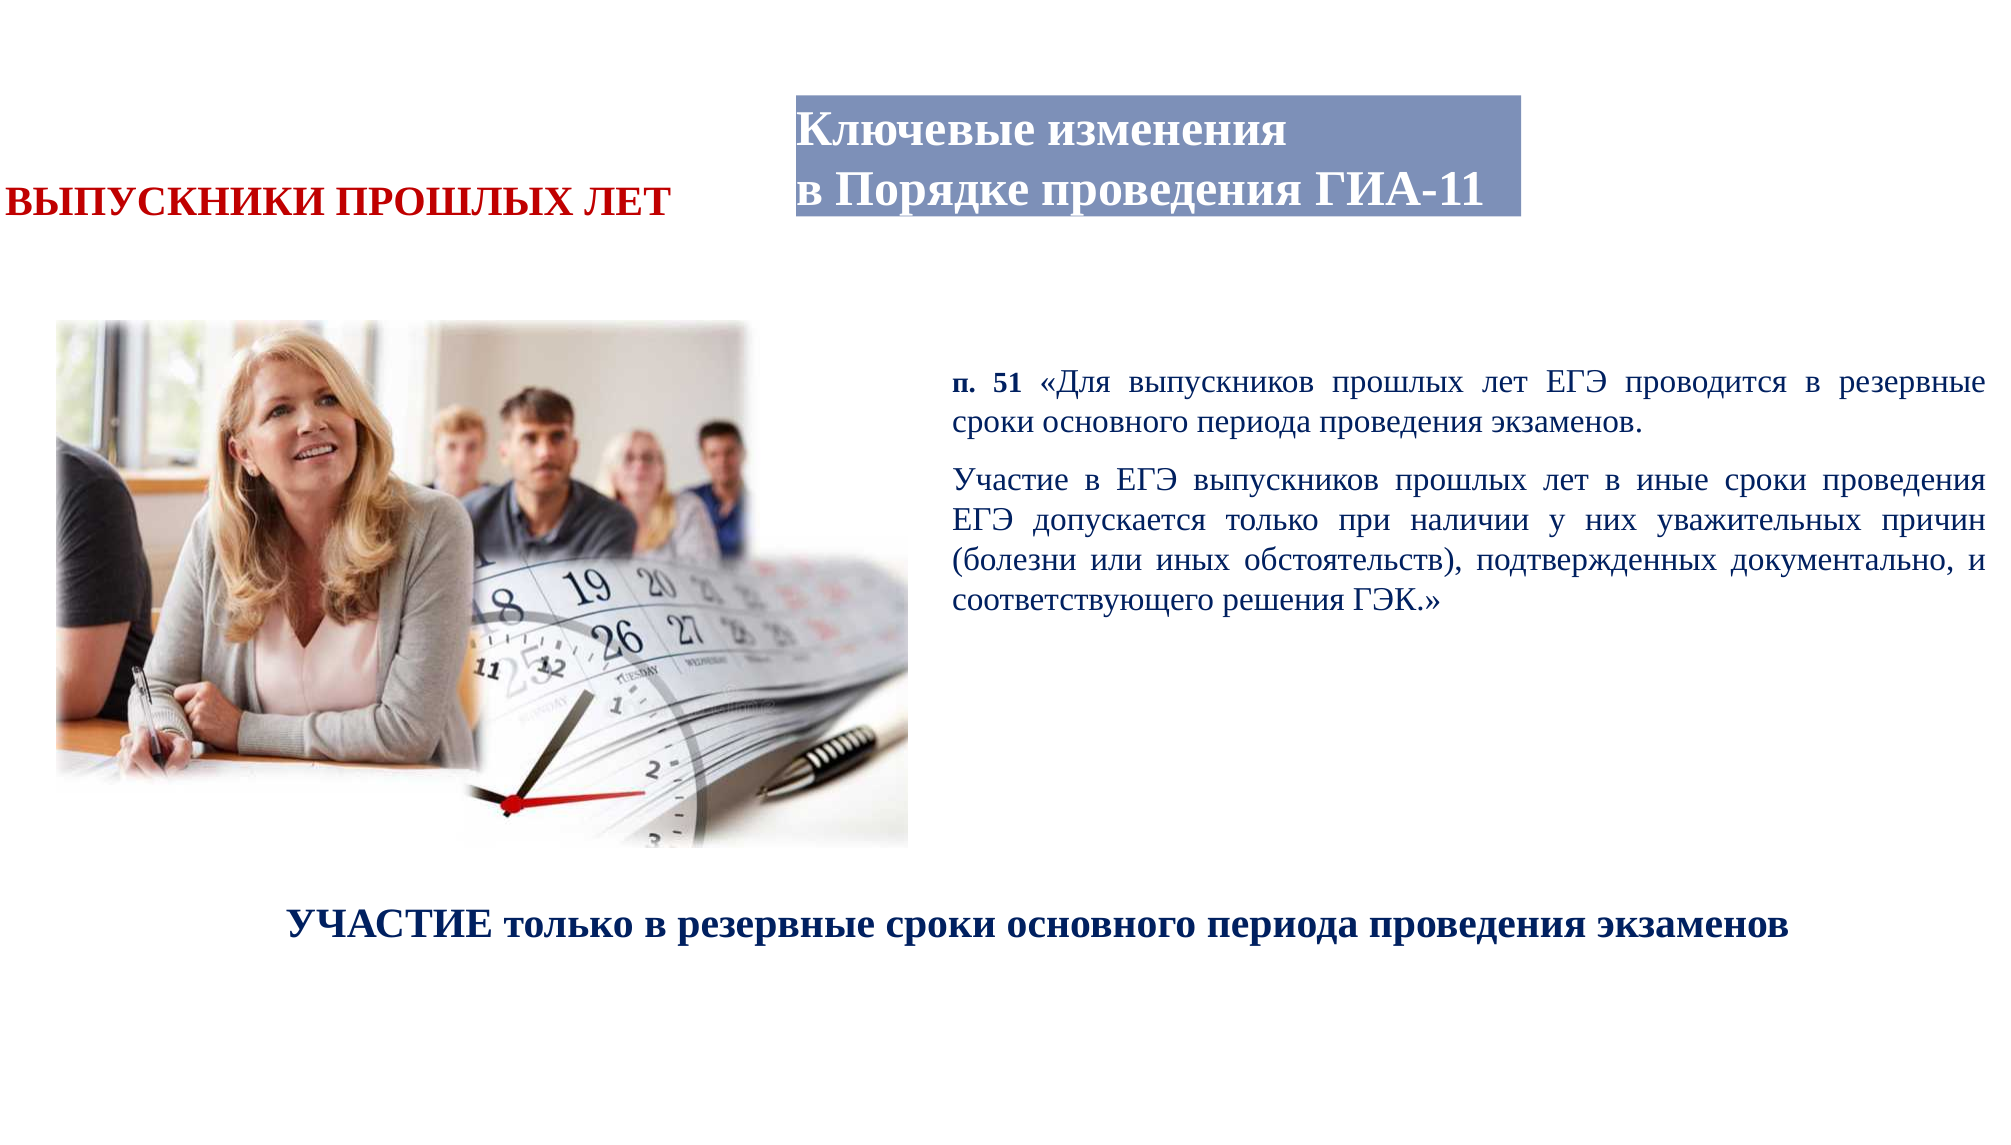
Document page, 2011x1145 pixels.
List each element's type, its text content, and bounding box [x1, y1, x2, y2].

text_box УЧАСТИЕ только в резервные сроки основного периода проведения экзаменов [285, 899, 1718, 1062]
text_box ВЫПУСКНИКИ ПРОШЛЫХ ЛЕТ [5, 177, 680, 255]
text_box п. 51 «Для выпускников прошлых лет ЕГЭ проводится в резервные сроки основного периода проведения экзаменов. Участие в ЕГЭ выпускников прошлых лет в иные сроки проведения ЕГЭ допускается только при наличии у них уважительных причин (болезни или иных обстоятельств), подтвержденных документально, и соответствующего решения ГЭК.» [952, 358, 1988, 620]
picture [20, 16, 1991, 1129]
text_box Ключевые изменения в Порядке проведения ГИА-11 [796, 95, 1522, 217]
